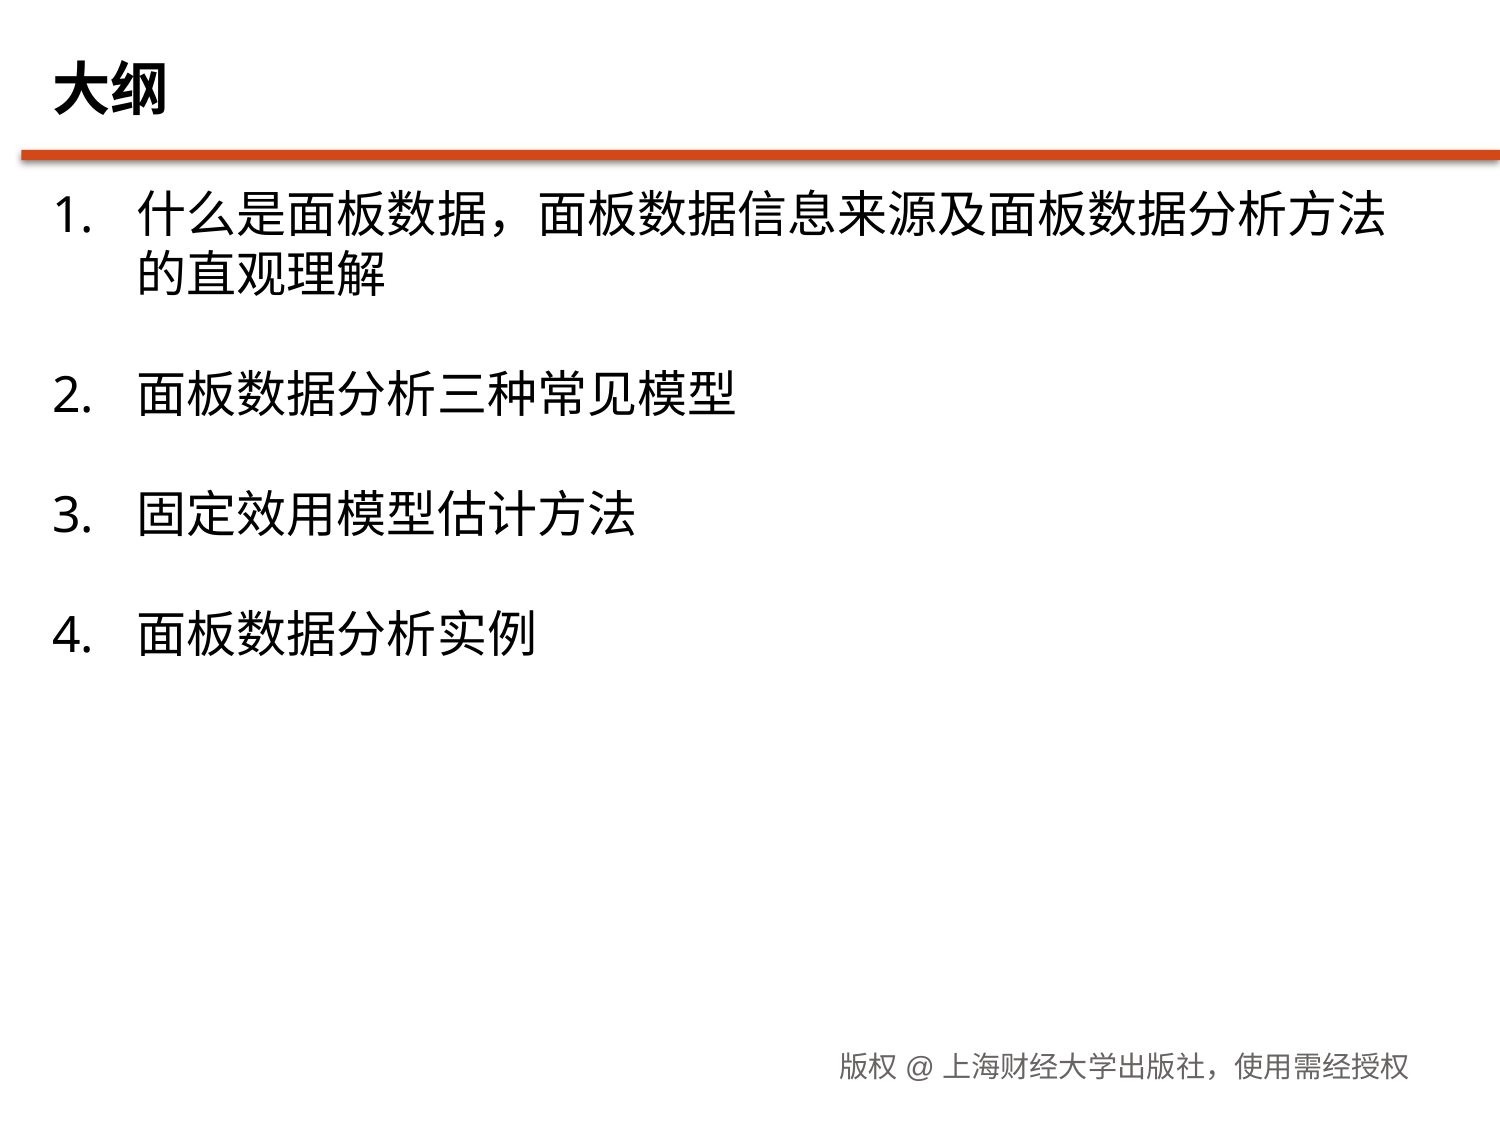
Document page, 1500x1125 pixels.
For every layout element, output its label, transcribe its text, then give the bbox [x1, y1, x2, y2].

title 大纲 [37, 50, 1425, 138]
footer 版权@上海财经大学出版社，使用需经授权 [825, 1028, 1475, 1104]
list 什么是面板数据，面板数据信息来源及面板数据分析方法的直观理解 面板数据分析三种常见模型 固定效用模型估计方法 面板数据分析实例 [37, 175, 1438, 1100]
